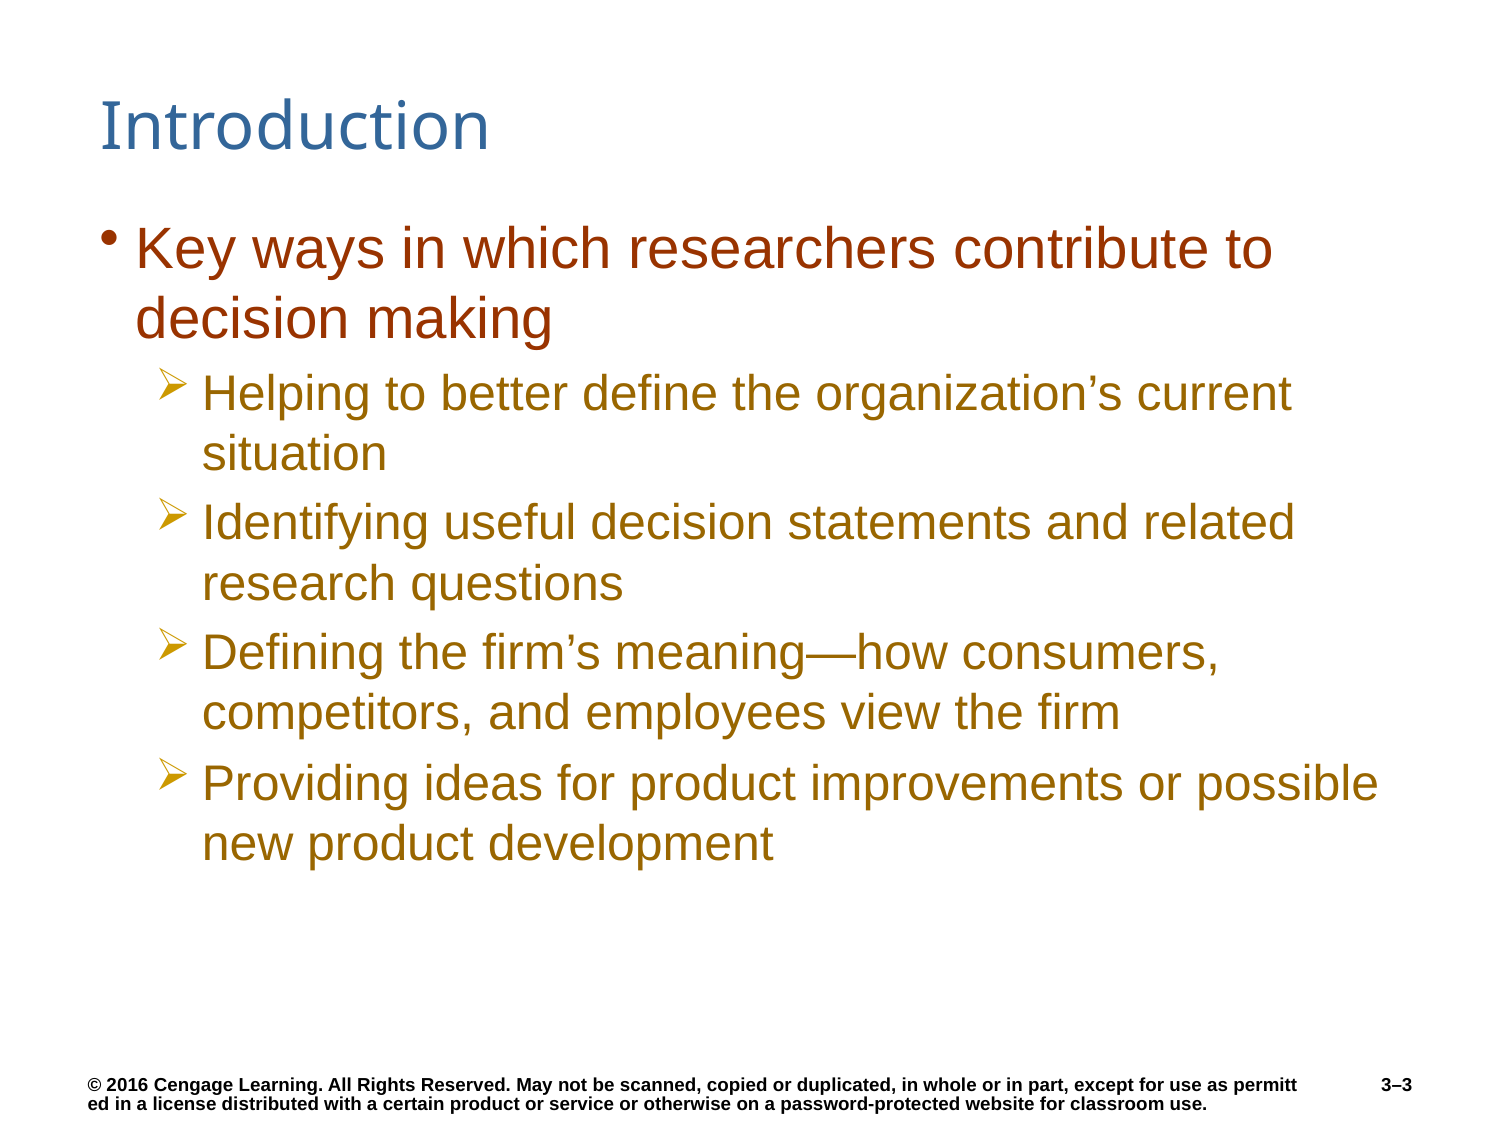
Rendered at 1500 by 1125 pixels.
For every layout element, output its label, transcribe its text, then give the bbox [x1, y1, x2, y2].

slide_number 3–3 [1050, 1042, 1413, 1103]
footer © 2016 Cengage Learning. All Rights Reserved. May not be scanned, copied or duplicated, in whole or in part, except for use as permitted in a license distributed with a certain product or service or otherwise on a password-protected website for classroom use. [87, 1057, 1050, 1103]
title Introduction [85, 75, 1411, 171]
list Key ways in which researchers contribute to decision making Helping to better define the organization’s current situation Identifying useful decision statements and related research questions Defining the firm’s meaning—how consumers, competitors, and employees view the firm Providing ideas for product improvements or possible new product development [84, 202, 1414, 1013]
